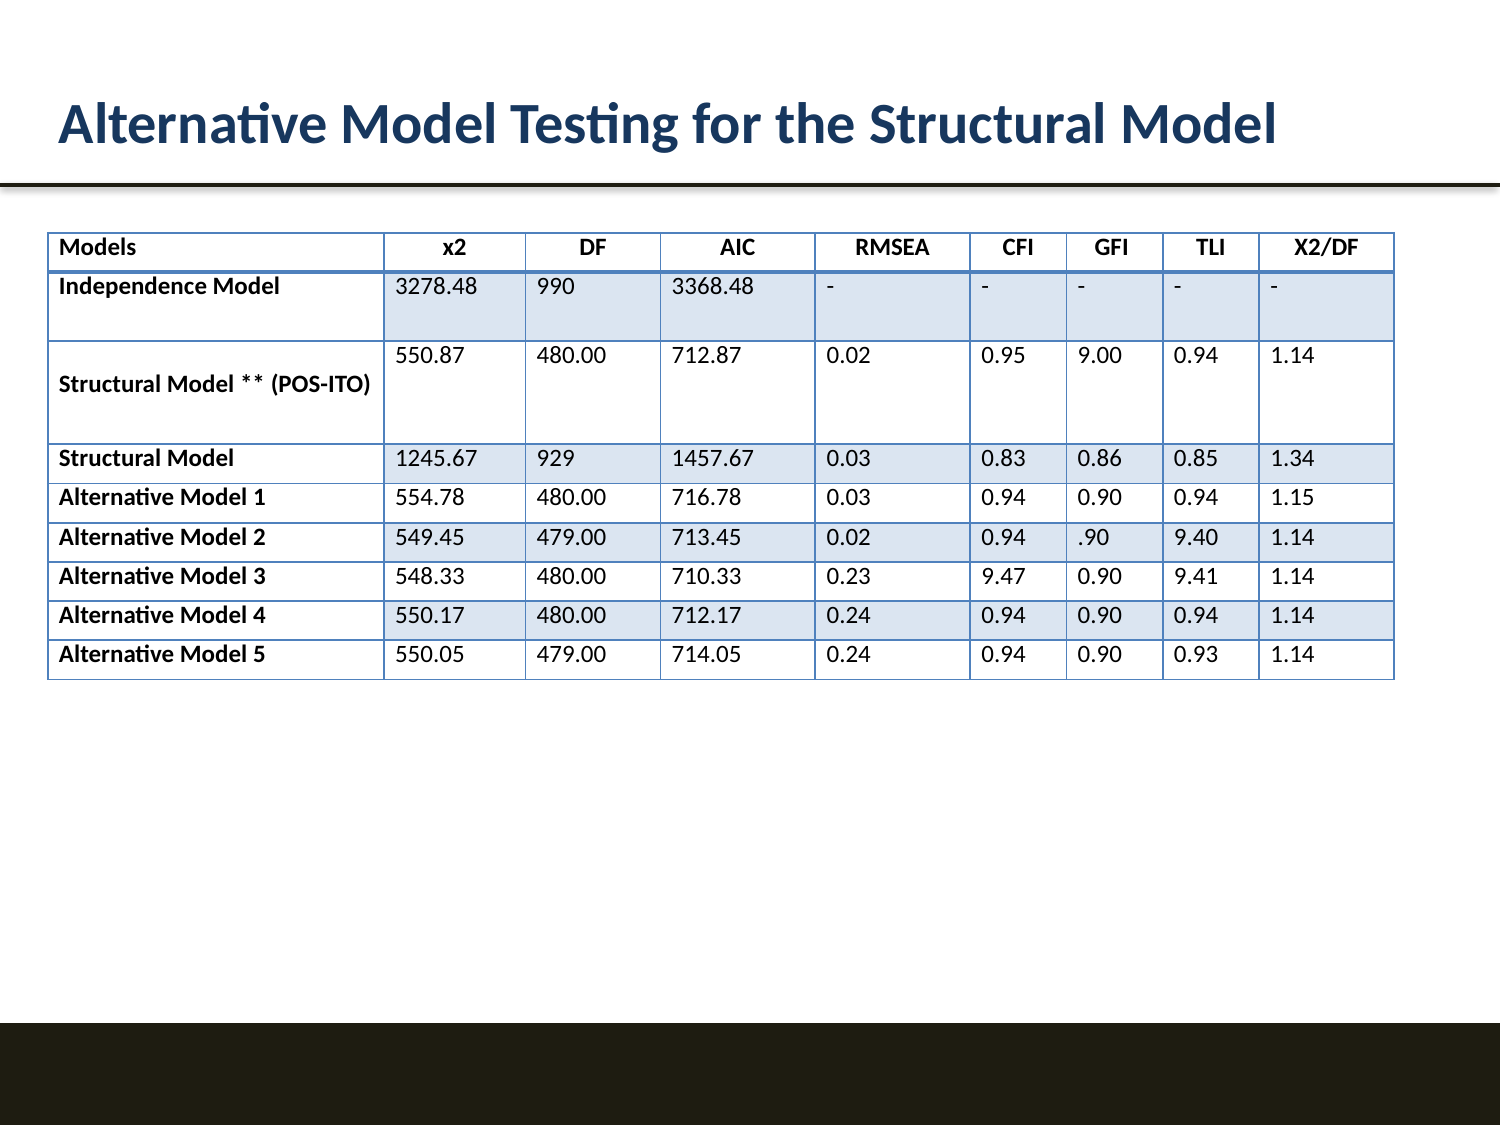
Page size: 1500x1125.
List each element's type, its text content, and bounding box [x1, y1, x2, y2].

table_cell Structural Model [49, 445, 383, 483]
table_cell Alternative Model 1 [49, 484, 383, 522]
table_cell 0.93 [1164, 641, 1258, 679]
table_header DF [526, 234, 660, 270]
table_cell 1.34 [1260, 445, 1393, 483]
table_cell - [816, 274, 969, 340]
table_cell 479.00 [526, 641, 660, 679]
table_cell 1245.67 [385, 445, 525, 483]
table_cell 9.47 [971, 563, 1066, 600]
table_cell 0.24 [816, 641, 969, 679]
table_cell 0.86 [1067, 445, 1162, 483]
text_box [47, 232, 1453, 991]
table_cell Structural Model ** (POS-ITO) [49, 342, 383, 443]
table_cell Alternative Model 3 [49, 563, 383, 600]
table_cell 0.23 [816, 563, 969, 600]
table_cell 480.00 [526, 484, 660, 522]
table_cell 3278.48 [385, 274, 525, 340]
table_cell 480.00 [526, 563, 660, 600]
table_cell 0.03 [816, 445, 969, 483]
table_cell 0.83 [971, 445, 1066, 483]
table_cell 0.94 [971, 524, 1066, 561]
table_cell 0.02 [816, 342, 969, 443]
table_cell 1457.67 [661, 445, 814, 483]
table_header GFI [1067, 234, 1162, 270]
table_cell 1.15 [1260, 484, 1393, 522]
table_cell 0.90 [1067, 563, 1162, 600]
table_cell 1.14 [1260, 563, 1393, 600]
table_cell .90 [1067, 524, 1162, 561]
table_header Models [49, 234, 383, 270]
table_cell - [1260, 274, 1393, 340]
text_box Alternative Model Testing for the Structural Model [44, 78, 1326, 163]
table_cell 550.05 [385, 641, 525, 679]
table_cell Independence Model [49, 274, 383, 340]
table_header x2 [385, 234, 525, 270]
table_cell 713.45 [661, 524, 814, 561]
table_cell 1.14 [1260, 641, 1393, 679]
table_cell Alternative Model 2 [49, 524, 383, 561]
table_cell 0.90 [1067, 484, 1162, 522]
table_cell 0.03 [816, 484, 969, 522]
table_cell 0.95 [971, 342, 1066, 443]
table_cell 549.45 [385, 524, 525, 561]
text_box [0, 1021, 1500, 1125]
table_header RMSEA [816, 234, 969, 270]
table_cell 714.05 [661, 641, 814, 679]
table_cell 9.40 [1164, 524, 1258, 561]
table_cell 1.14 [1260, 524, 1393, 561]
table_cell 712.17 [661, 602, 814, 639]
table_cell 0.94 [971, 484, 1066, 522]
table_cell 480.00 [526, 342, 660, 443]
table_cell - [971, 274, 1066, 340]
table_cell 9.00 [1067, 342, 1162, 443]
table_cell 480.00 [526, 602, 660, 639]
table_cell 929 [526, 445, 660, 483]
table_cell 712.87 [661, 342, 814, 443]
table_cell Alternative Model 5 [49, 641, 383, 679]
table_header X2/DF [1260, 234, 1393, 270]
table_header CFI [971, 234, 1066, 270]
table_cell 9.41 [1164, 563, 1258, 600]
table_cell - [1164, 274, 1258, 340]
table_cell 716.78 [661, 484, 814, 522]
table_cell 1.14 [1260, 602, 1393, 639]
table_header TLI [1164, 234, 1258, 270]
table_cell 1.14 [1260, 342, 1393, 443]
table_cell 0.90 [1067, 602, 1162, 639]
table_cell 0.02 [816, 524, 969, 561]
table_cell 550.87 [385, 342, 525, 443]
table_cell 0.90 [1067, 641, 1162, 679]
table_cell 0.94 [971, 602, 1066, 639]
table_cell 0.85 [1164, 445, 1258, 483]
table_cell 710.33 [661, 563, 814, 600]
table_cell 554.78 [385, 484, 525, 522]
table_cell 0.94 [971, 641, 1066, 679]
table_cell 479.00 [526, 524, 660, 561]
table_cell 0.94 [1164, 484, 1258, 522]
table_cell Alternative Model 4 [49, 602, 383, 639]
table_cell - [1067, 274, 1162, 340]
table_cell 0.94 [1164, 342, 1258, 443]
table_cell 550.17 [385, 602, 525, 639]
table_cell 0.94 [1164, 602, 1258, 639]
table_cell 3368.48 [661, 274, 814, 340]
table_header AIC [661, 234, 814, 270]
table_cell 990 [526, 274, 660, 340]
table_cell 548.33 [385, 563, 525, 600]
table_cell 0.24 [816, 602, 969, 639]
